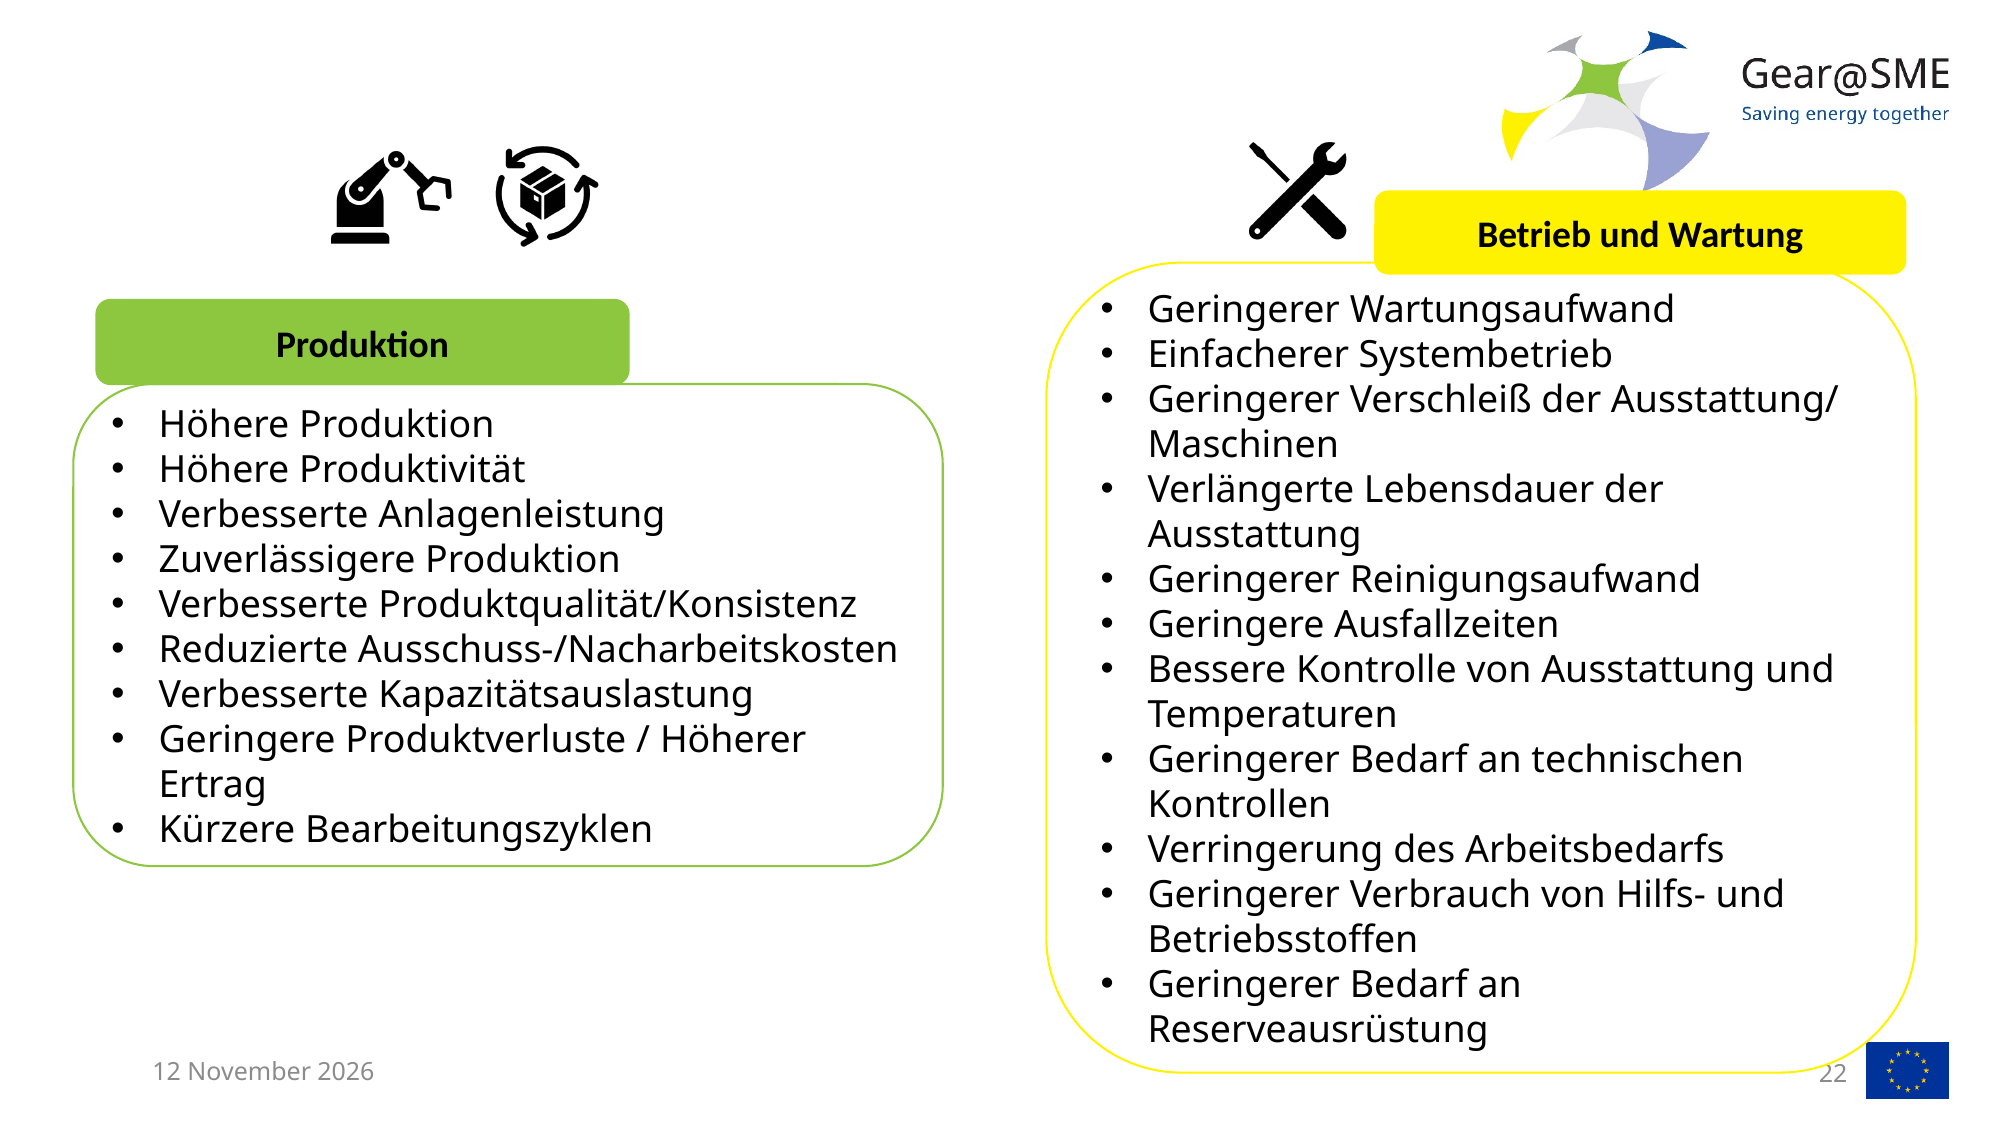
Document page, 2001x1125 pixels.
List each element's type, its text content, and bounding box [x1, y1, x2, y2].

picture [467, 119, 618, 270]
picture [1502, 31, 1949, 192]
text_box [1046, 132, 1916, 1073]
picture [324, 130, 457, 263]
text_box Höhere Produktion Höhere Produktivität Verbesserte Anlagenleistung Zuverlässigere Produktion Verbesserte Produktqualität/Konsistenz Reduzierte Ausschuss-/Nacharbeitskosten Verbesserte Kapazitätsauslastung Geringere Produktverluste / Höherer Ertrag Kürzere Bearbeitungszyklen [72, 382, 944, 868]
slide_number 22 [1412, 1073, 1863, 1104]
text_box Produktion [95, 298, 630, 386]
picture [1866, 1042, 1949, 1099]
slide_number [137, 1042, 588, 1103]
